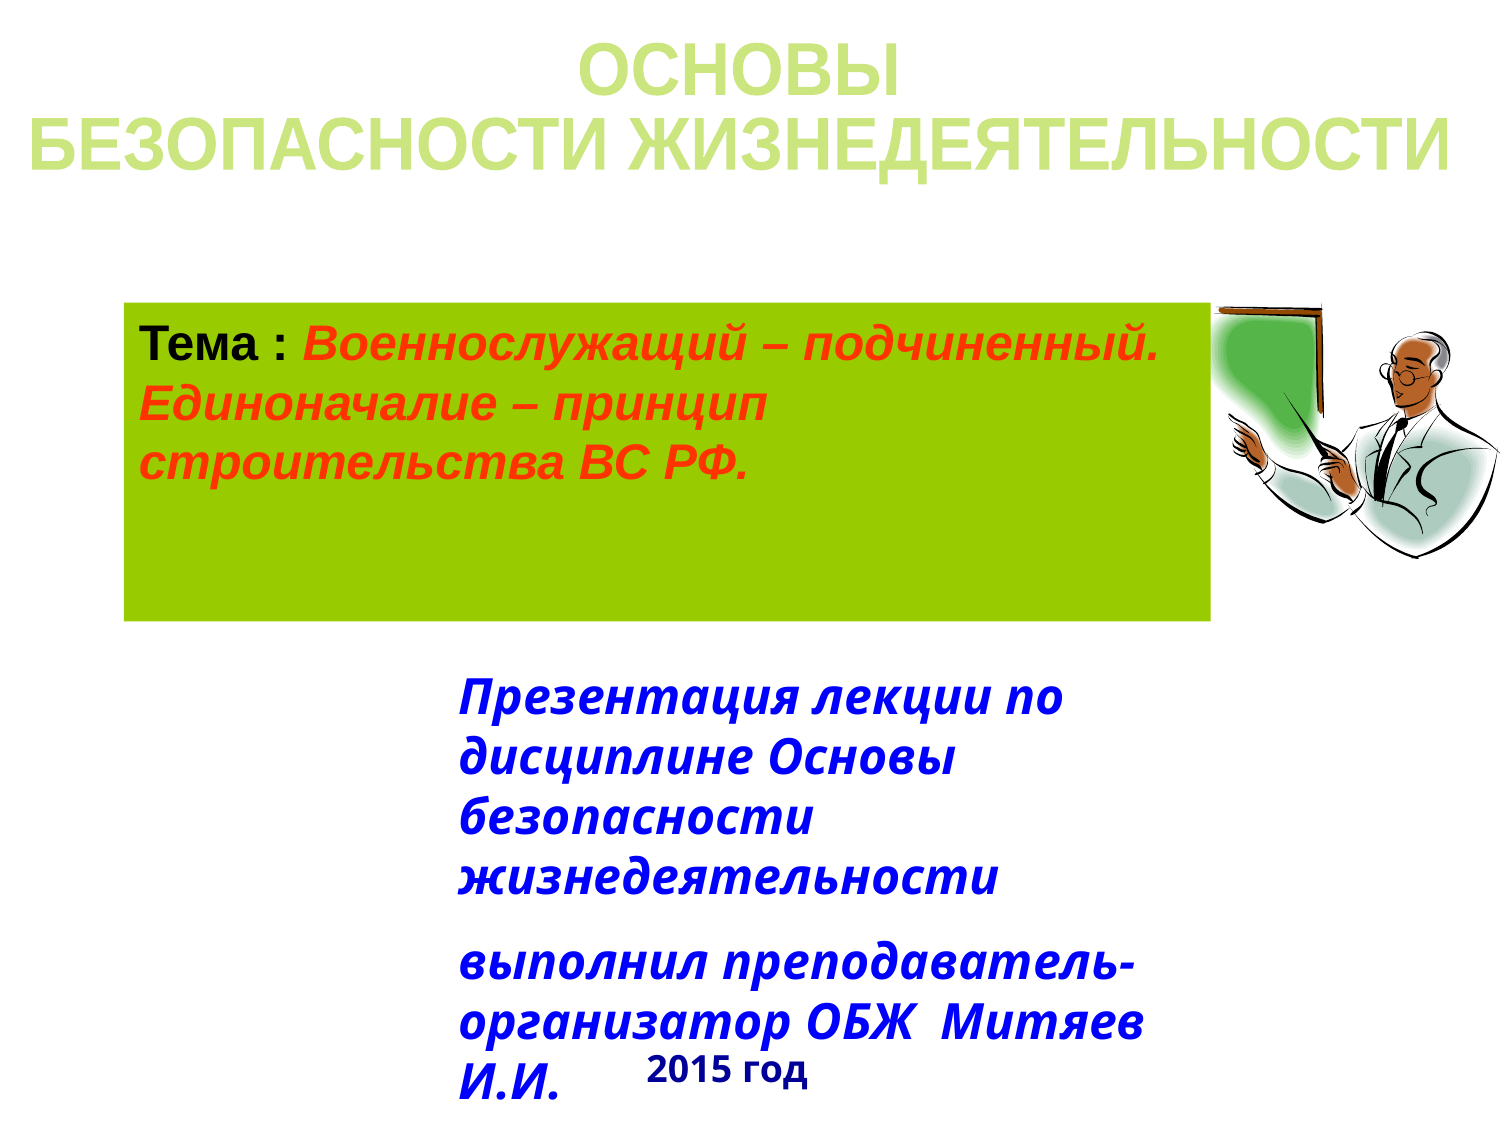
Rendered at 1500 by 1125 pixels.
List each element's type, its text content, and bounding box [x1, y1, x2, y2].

picture [1199, 302, 1500, 560]
text_box Тема : Военнослужащий – подчиненный. Единоначалие – принцип строительства ВС РФ. [123, 302, 1211, 622]
text_box Презентация лекции по дисциплине Основы безопасности жизнедеятельности выполнил преподаватель-организатор ОБЖ Митяев И.И. [443, 657, 1212, 1117]
